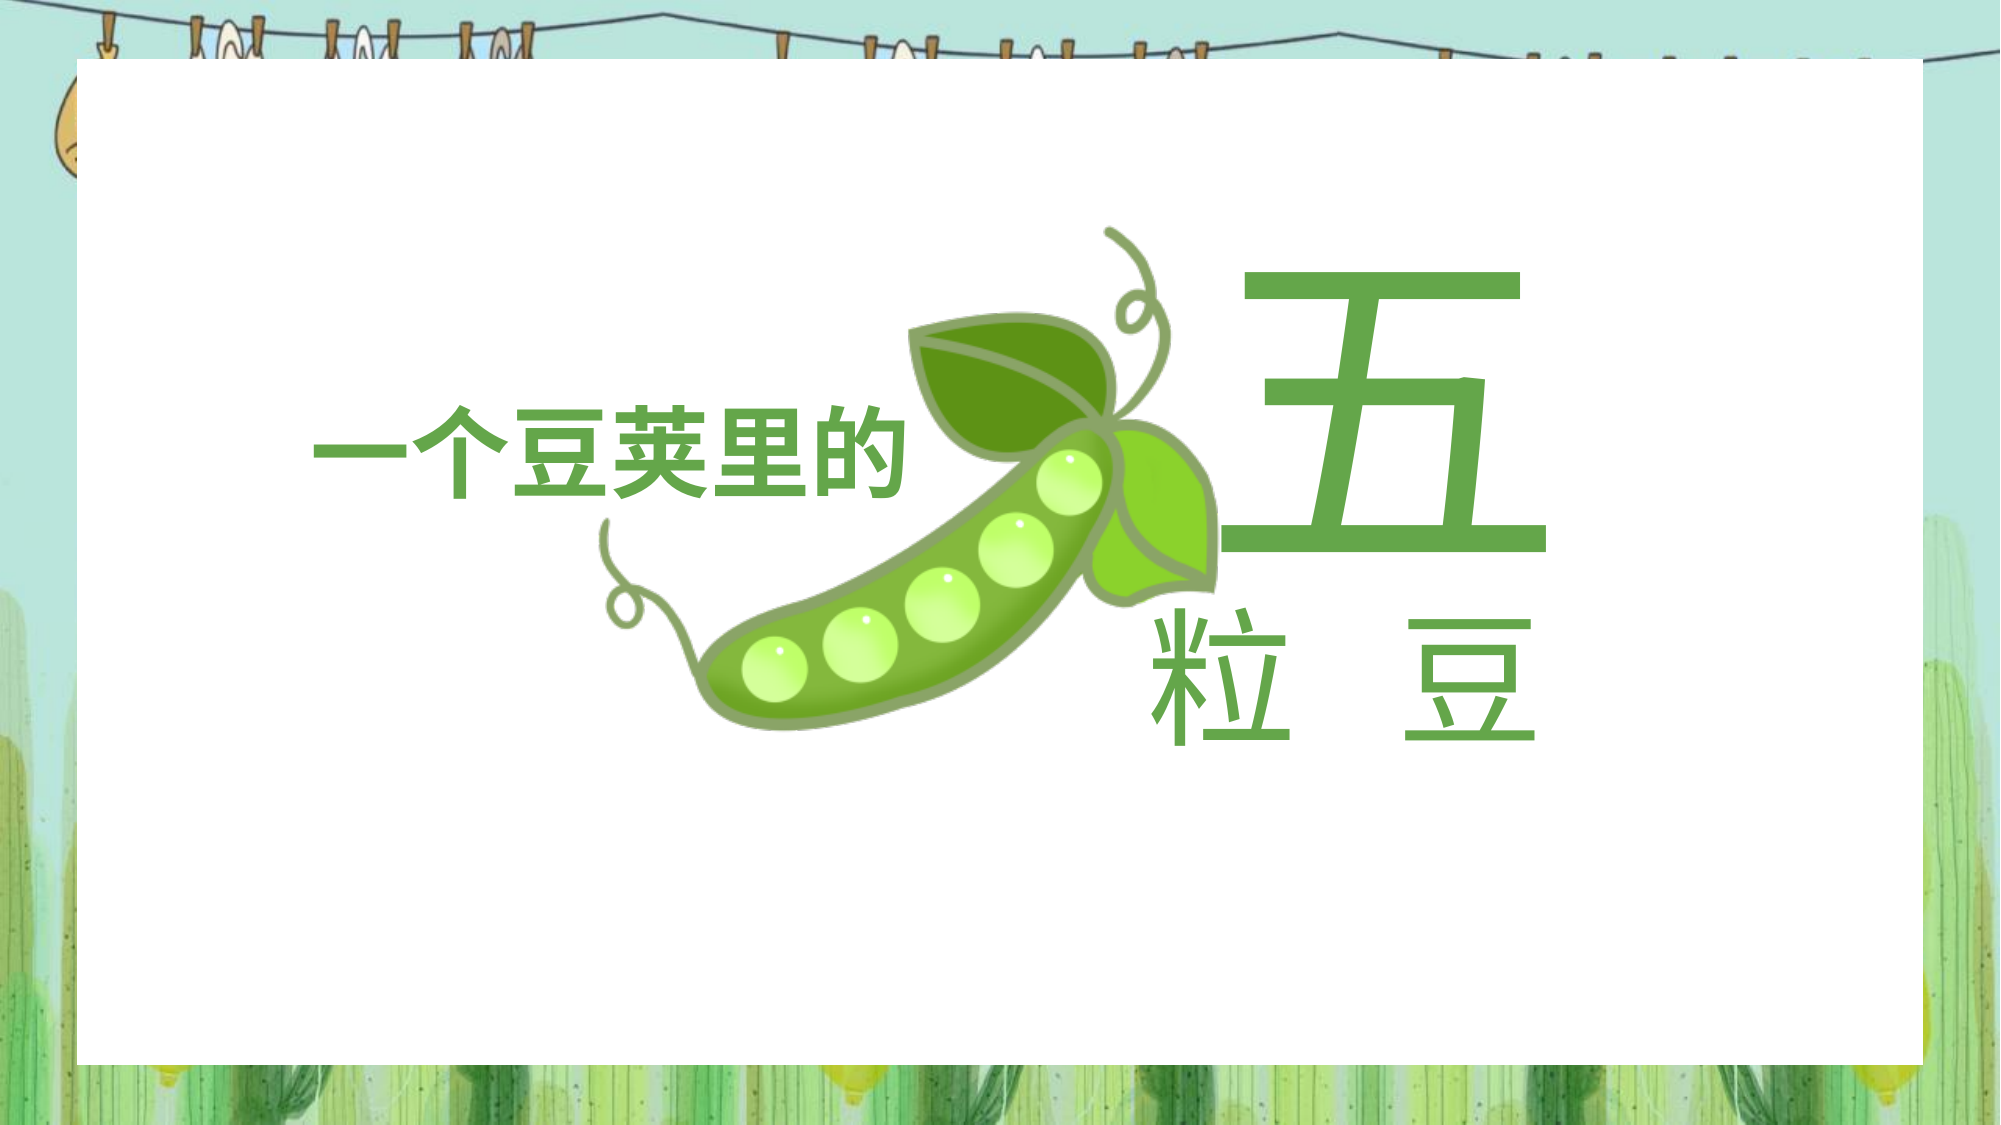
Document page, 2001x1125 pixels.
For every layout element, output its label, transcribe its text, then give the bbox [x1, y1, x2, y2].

text_box 一个豆荚里的 [296, 383, 504, 518]
text_box 粒 豆 [1260, 576, 1594, 817]
text_box 五 [1186, 171, 1581, 576]
picture [0, 0, 2000, 1125]
